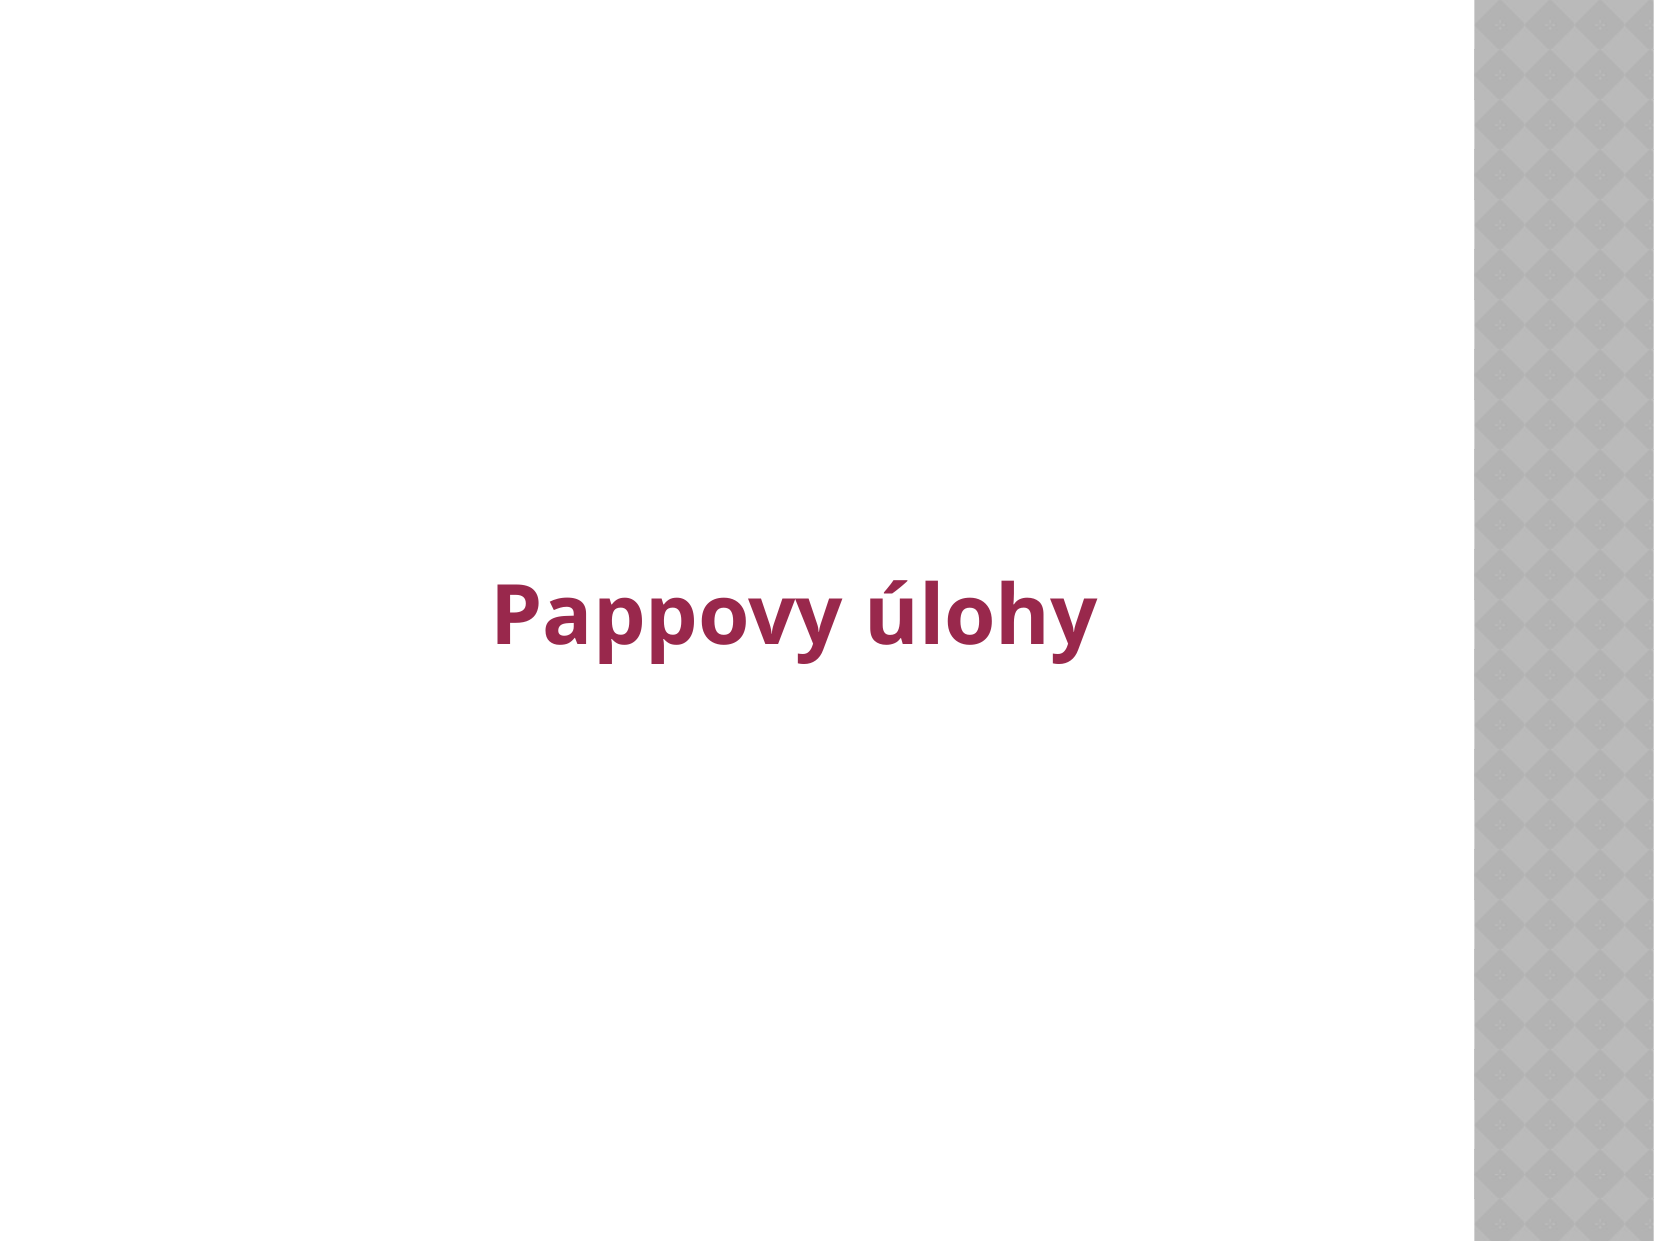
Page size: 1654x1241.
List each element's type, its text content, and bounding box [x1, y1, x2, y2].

subtitle Pappovy úlohy [70, 243, 1483, 979]
